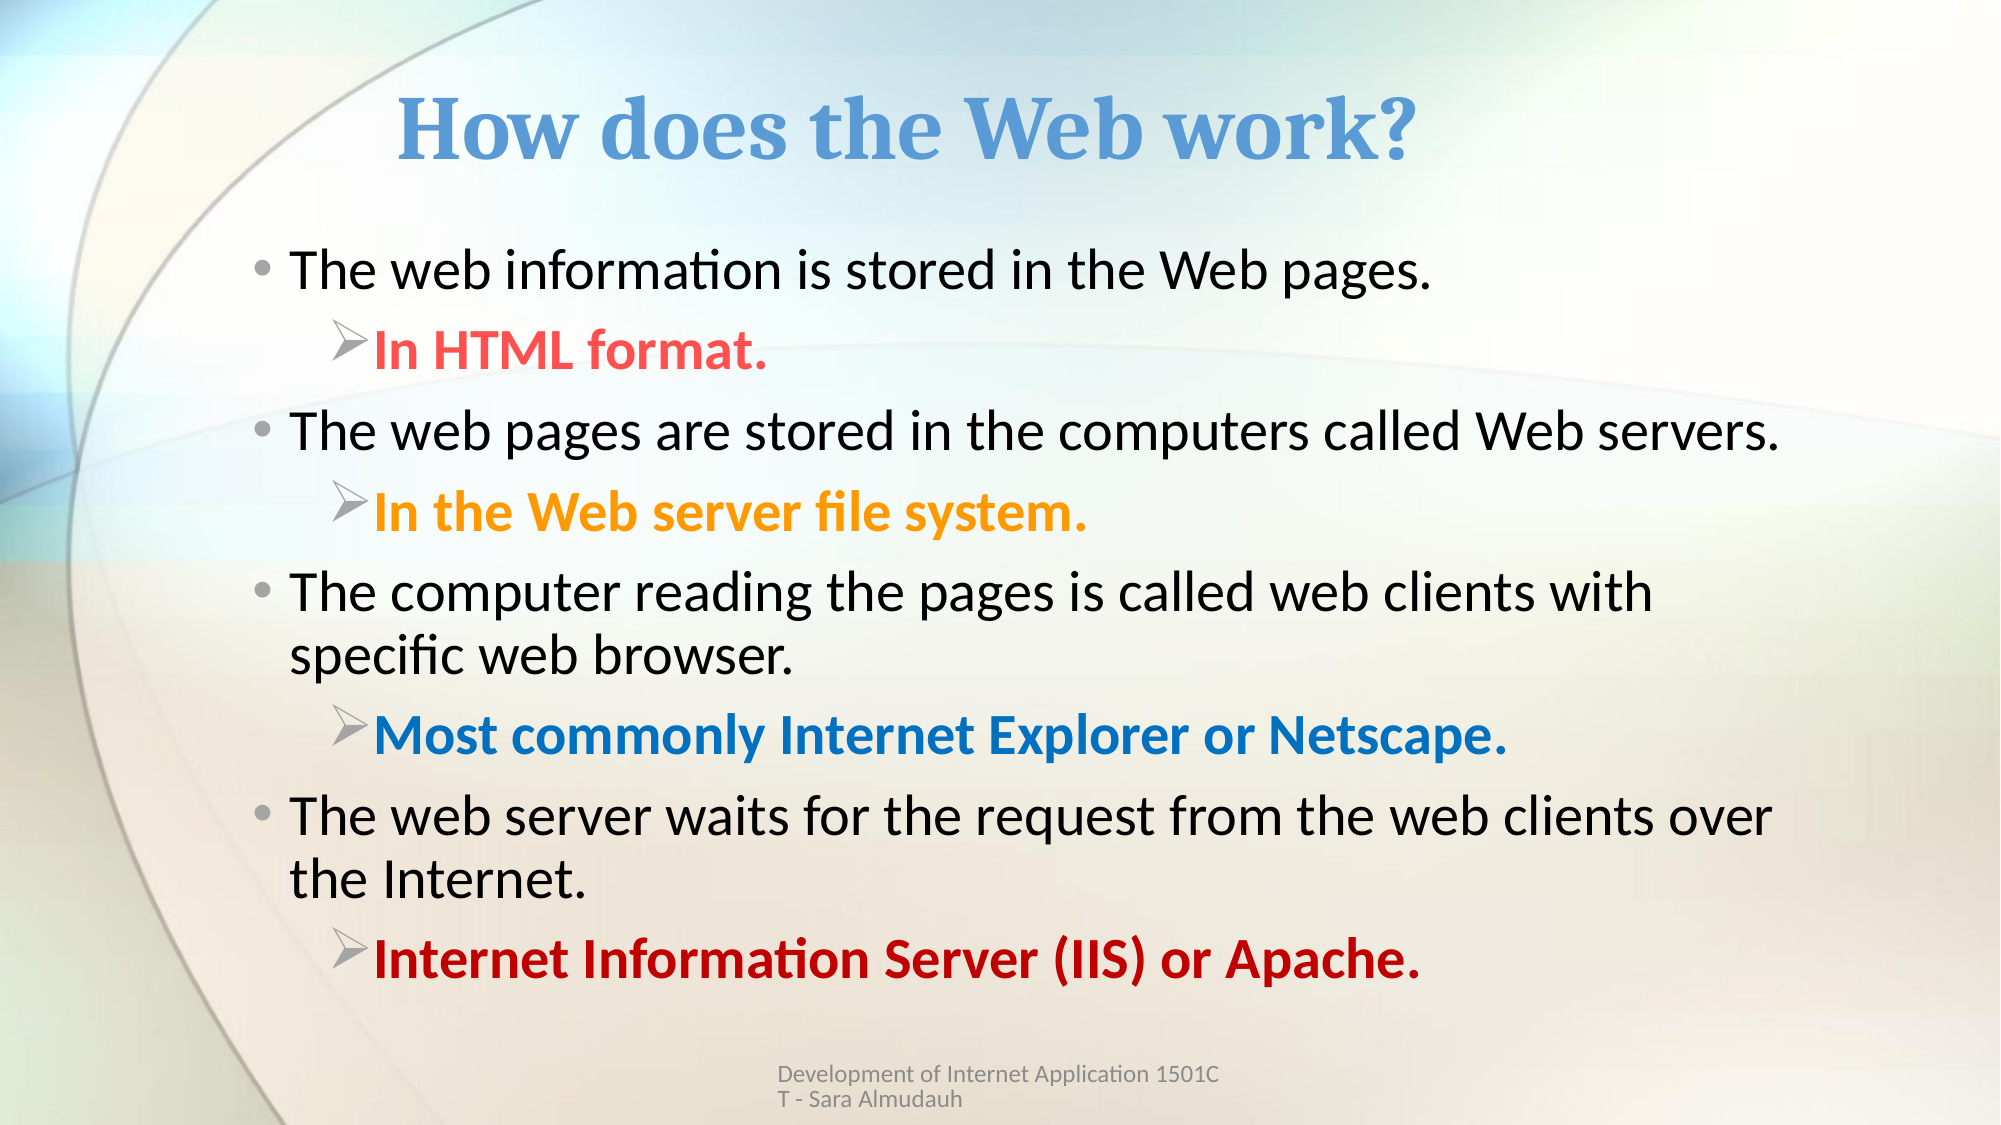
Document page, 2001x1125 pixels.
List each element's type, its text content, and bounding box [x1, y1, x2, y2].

footer Development of Internet Application 1501CT - Sara Almudauh [762, 1042, 1238, 1103]
list The web information is stored in the Web pages. In HTML format. The web pages are stored in the computers called Web servers. In the Web server file system. The computer reading the pages is called web clients with specific web browser. Most commonly Internet Explorer or Netscape. The web server waits for the request from the web clients over the Internet. Internet Information Server (IIS) or Apache. [237, 231, 1844, 1021]
title How does the Web work? [381, 59, 1863, 186]
picture [0, 0, 2001, 1125]
